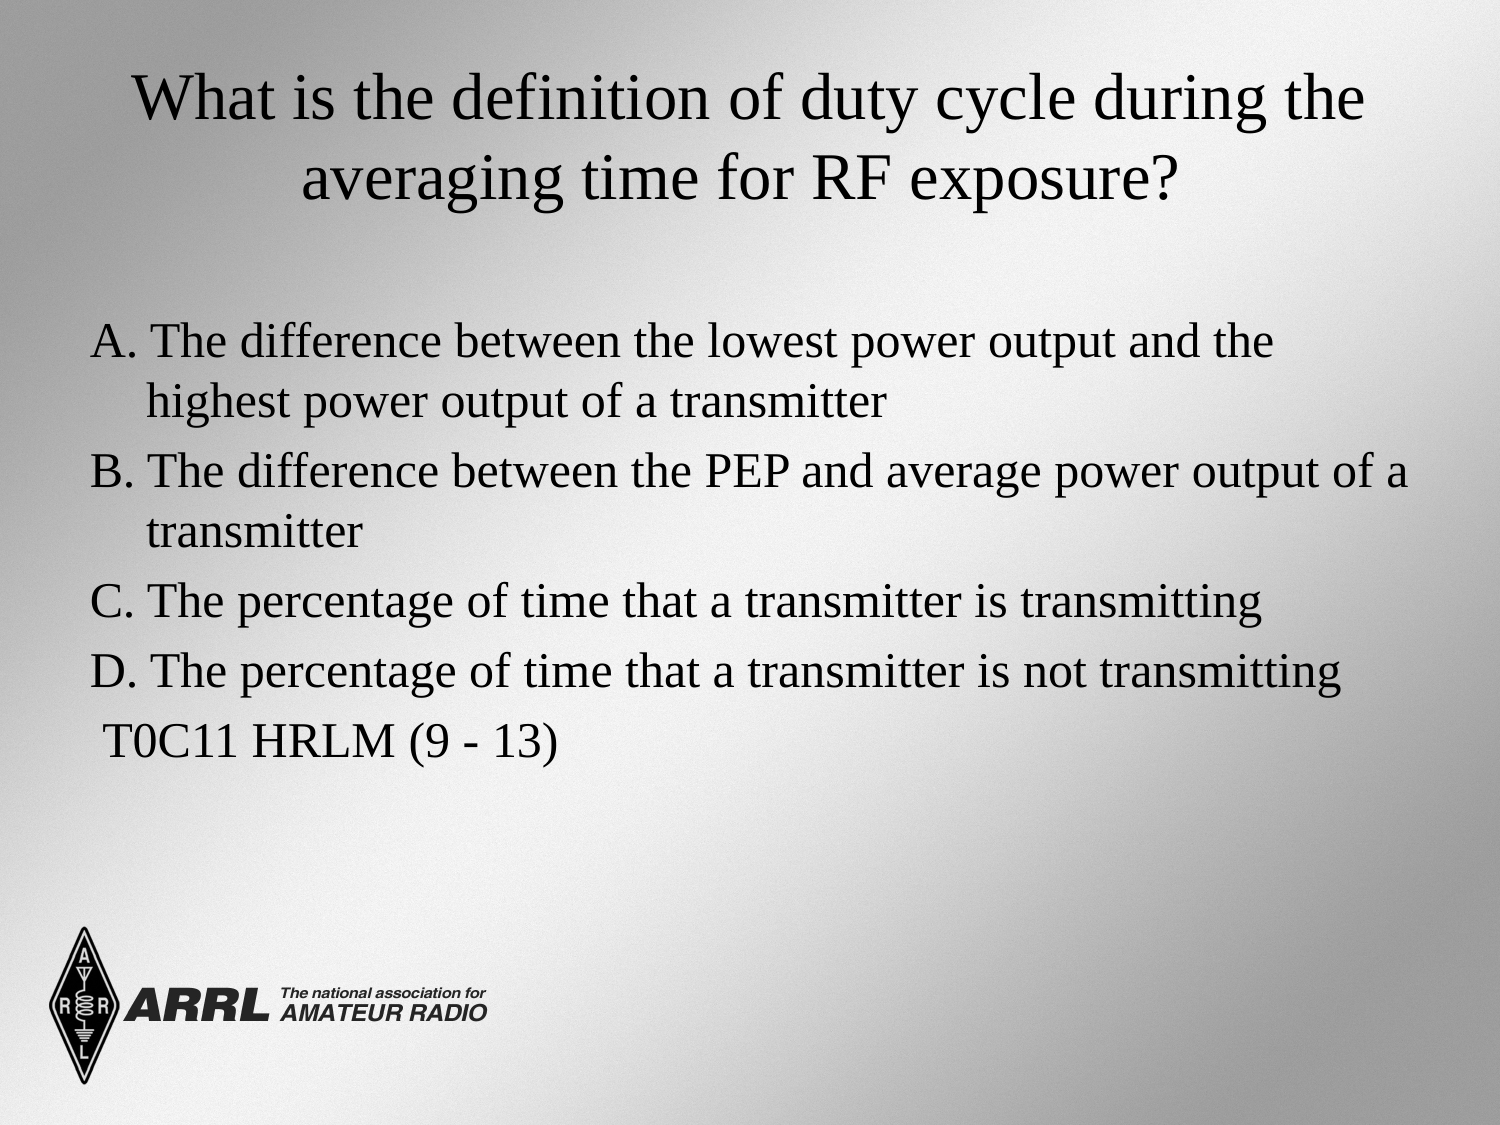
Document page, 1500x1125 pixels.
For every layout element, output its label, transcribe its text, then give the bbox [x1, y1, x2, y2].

title What is the definition of duty cycle during the averaging time for RF exposure? [75, 45, 1425, 233]
picture [0, 0, 1500, 1125]
list A. The difference between the lowest power output and the highest power output of a transmitter B. The difference between the PEP and average power output of a transmitter C. The percentage of time that a transmitter is transmitting D. The percentage of time that a transmitter is not transmitting T0C11 HRLM (9 - 13) [75, 299, 1425, 1005]
